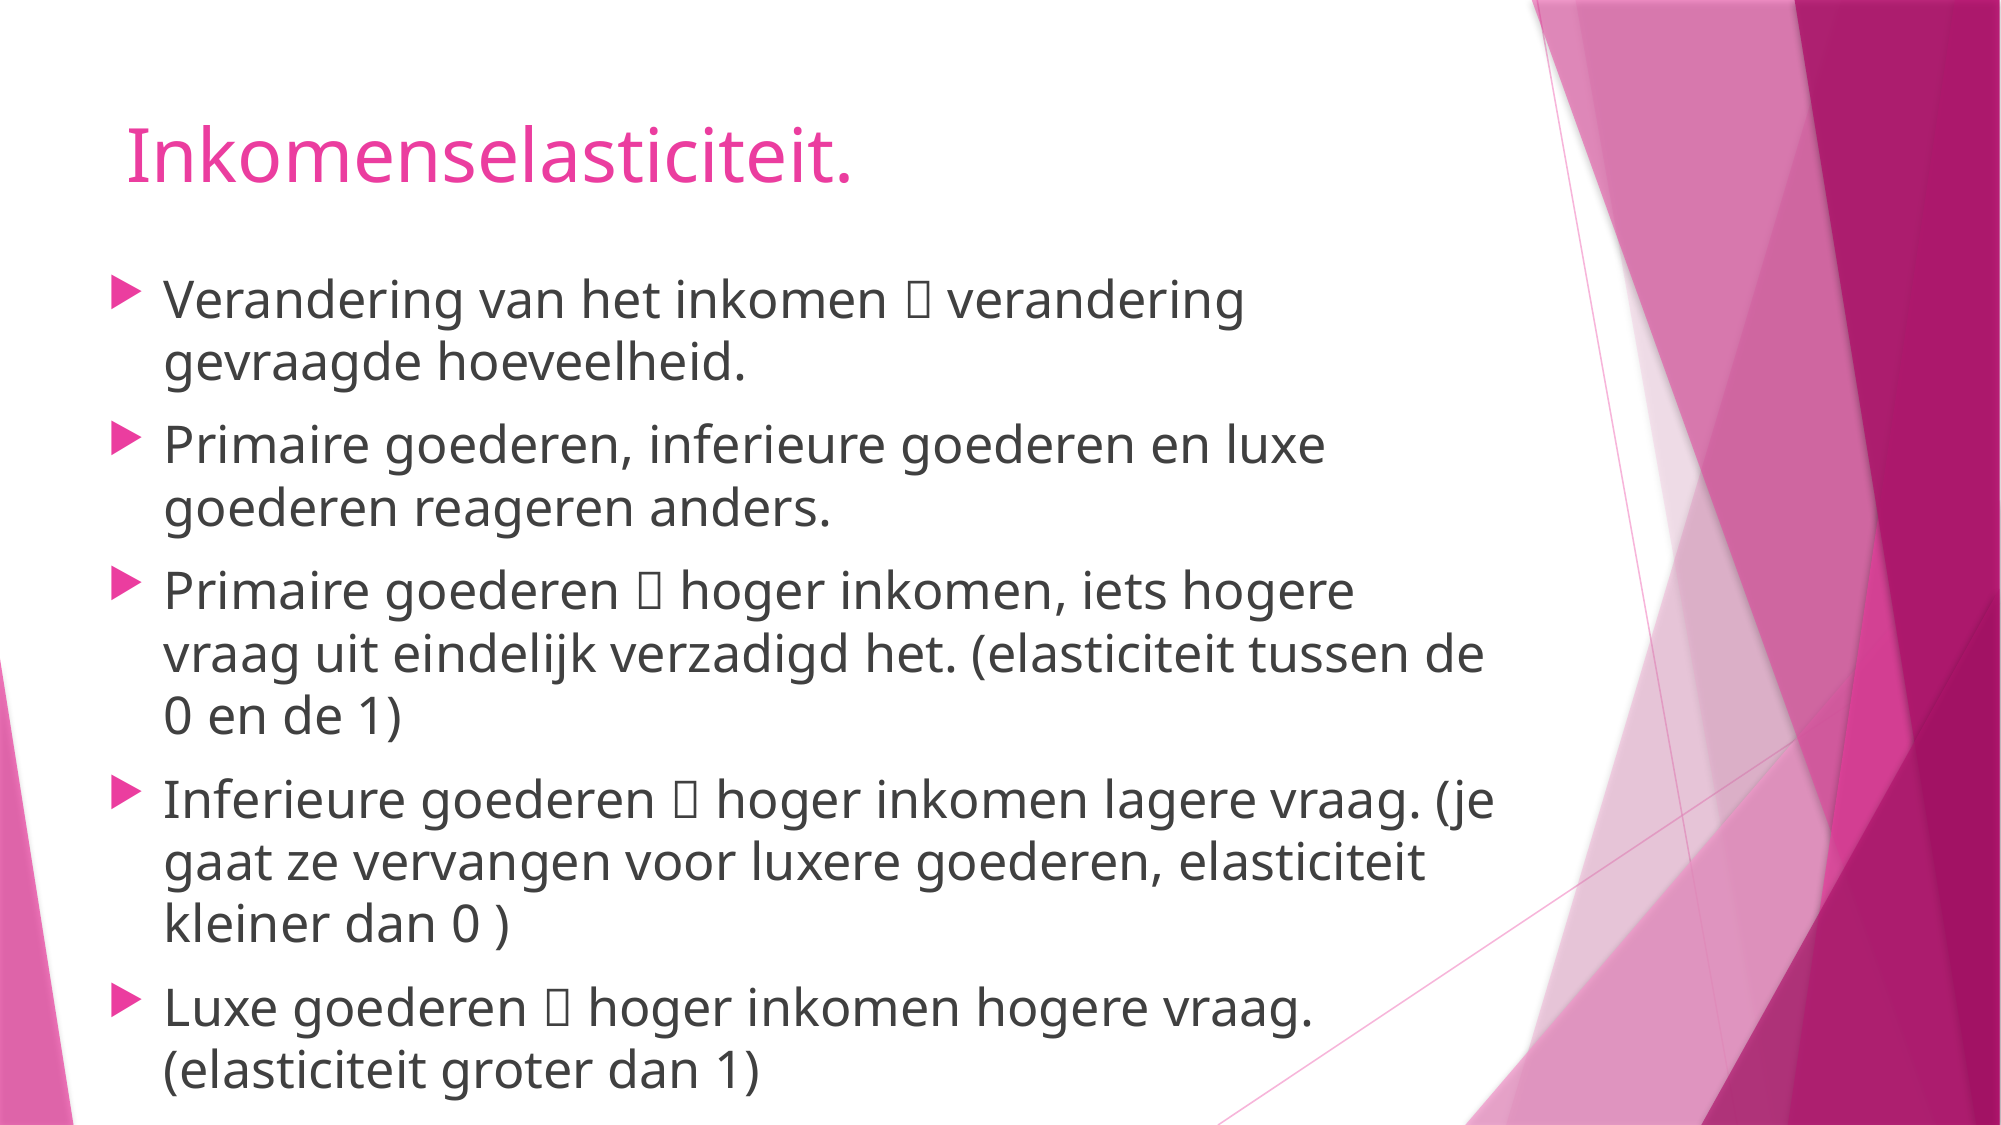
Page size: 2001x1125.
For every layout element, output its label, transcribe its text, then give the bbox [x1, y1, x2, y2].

list Verandering van het inkomen  verandering gevraagde hoeveelheid. Primaire goederen, inferieure goederen en luxe goederen reageren anders. Primaire goederen  hoger inkomen, iets hogere vraag uit eindelijk verzadigd het. (elasticiteit tussen de 0 en de 1) Inferieure goederen  hoger inkomen lagere vraag. (je gaat ze vervangen voor luxere goederen, elasticiteit kleiner dan 0 ) Luxe goederen  hoger inkomen hogere vraag. (elasticiteit groter dan 1) [92, 258, 1522, 991]
title Inkomenselasticiteit. [111, 99, 1522, 258]
